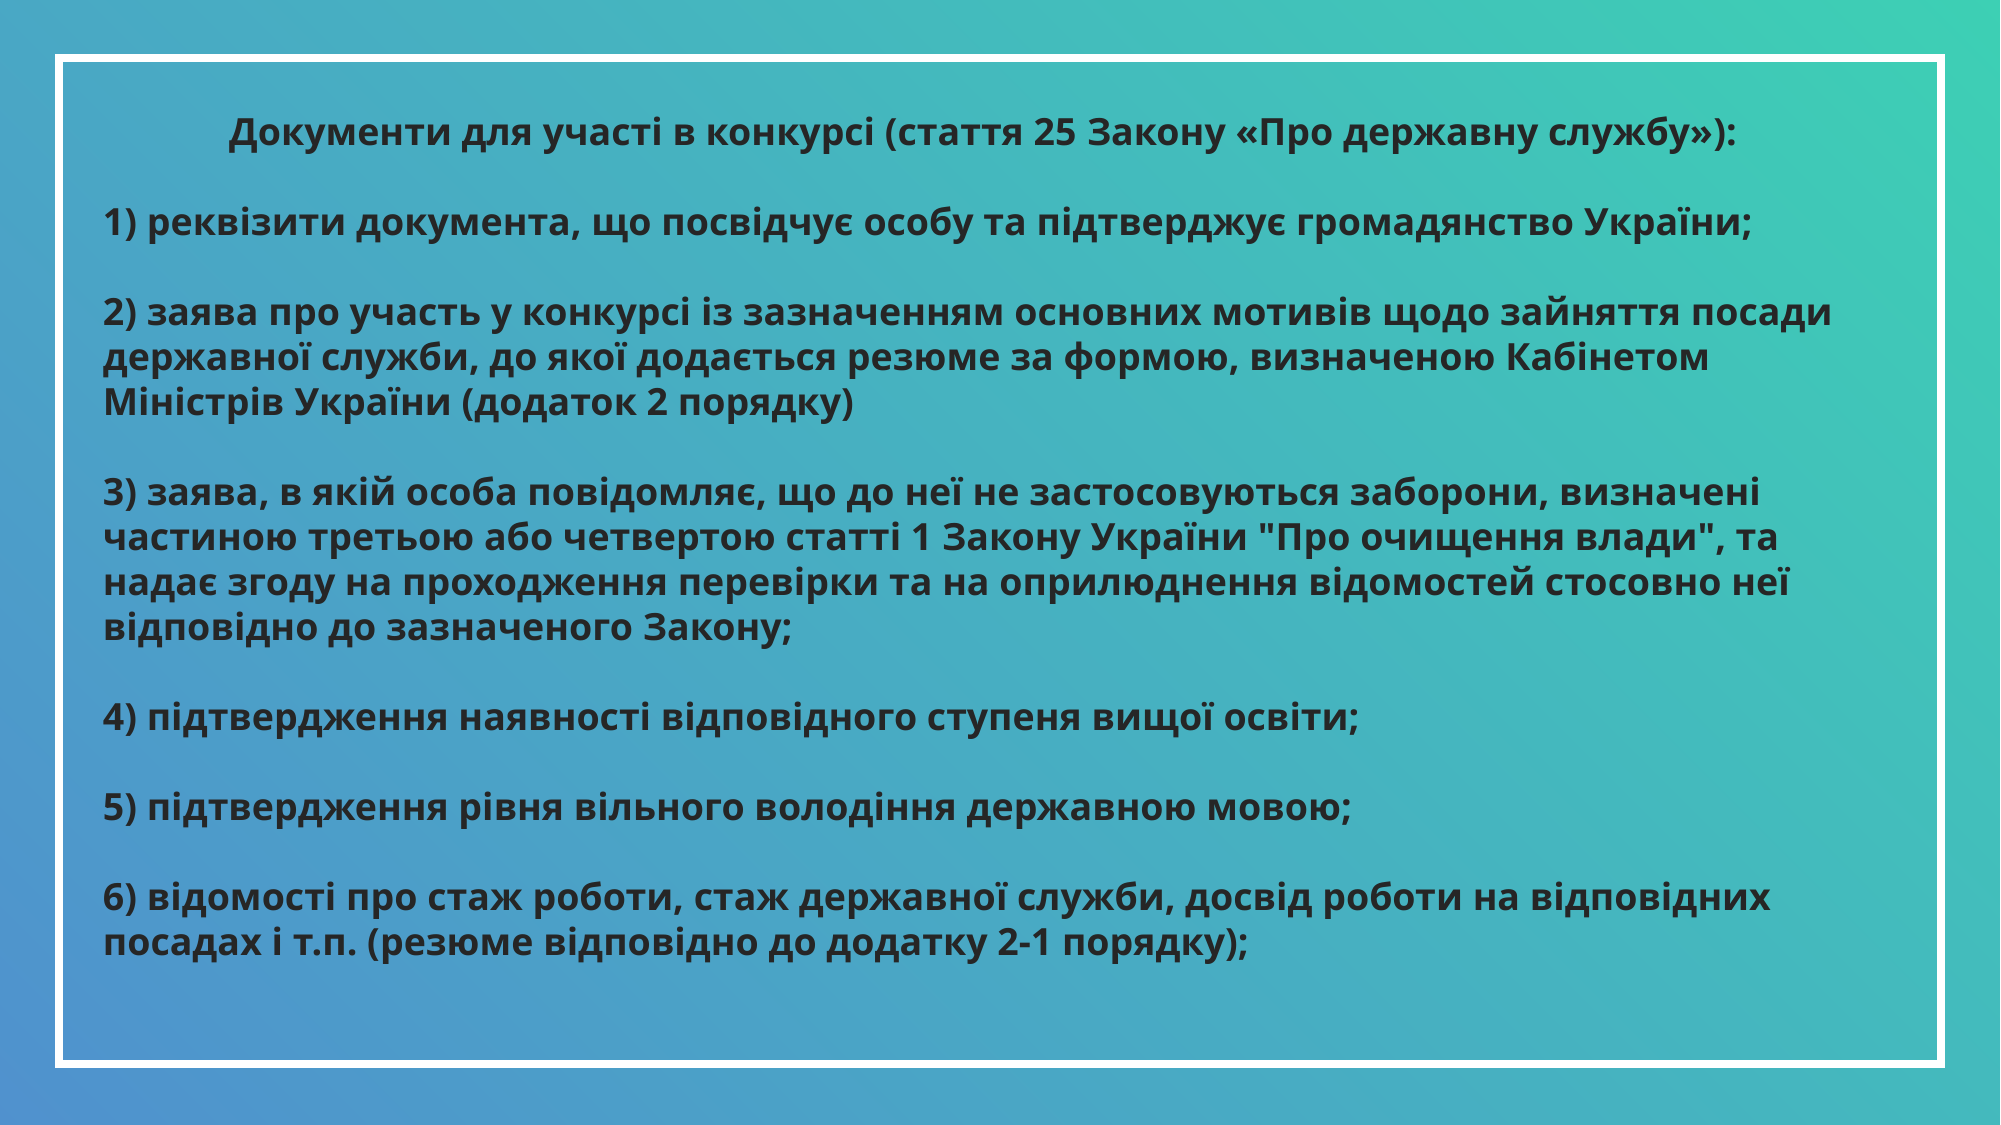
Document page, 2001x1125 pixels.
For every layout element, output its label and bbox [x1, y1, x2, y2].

text_box [59, 58, 1942, 1064]
text_box [0, 0, 2000, 1125]
